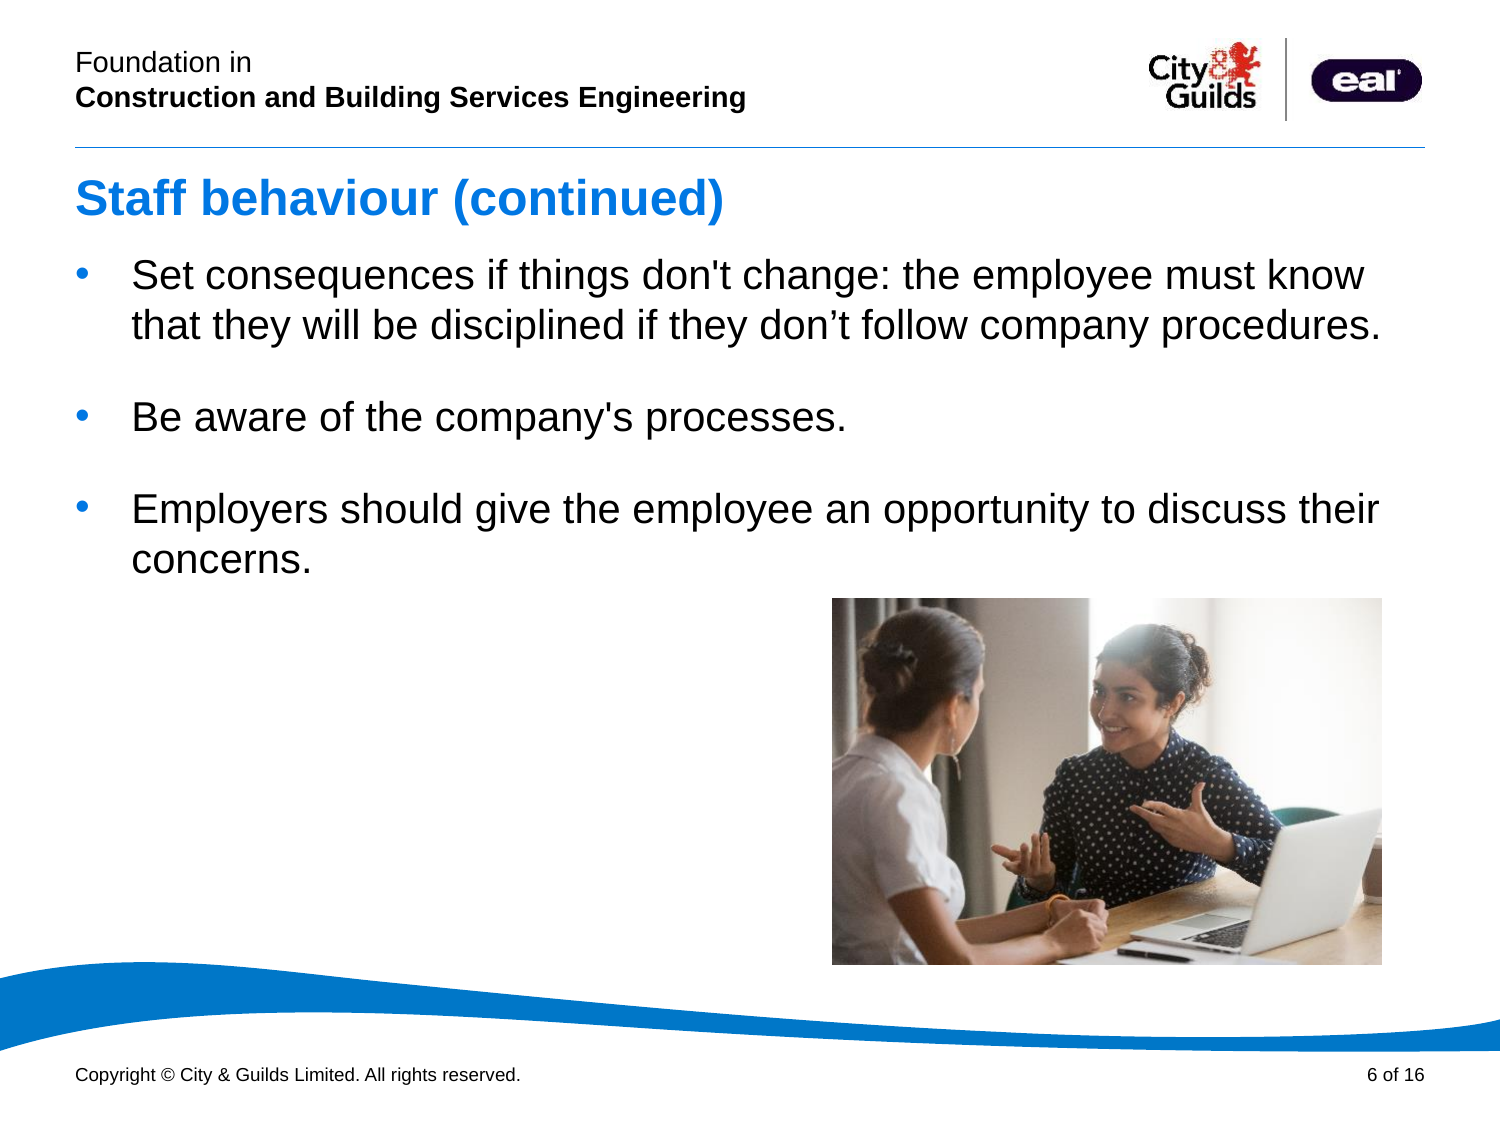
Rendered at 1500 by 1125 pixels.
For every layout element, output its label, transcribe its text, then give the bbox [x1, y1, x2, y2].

title Staff behaviour (continued) [74, 165, 1426, 229]
picture [1149, 38, 1422, 121]
picture [832, 598, 1383, 965]
list Set consequences if things don't change: the employee must know that they will be disciplined if they don’t follow company procedures. Be aware of the company's processes. Employers should give the employee an opportunity to discuss their concerns. [74, 247, 1426, 946]
